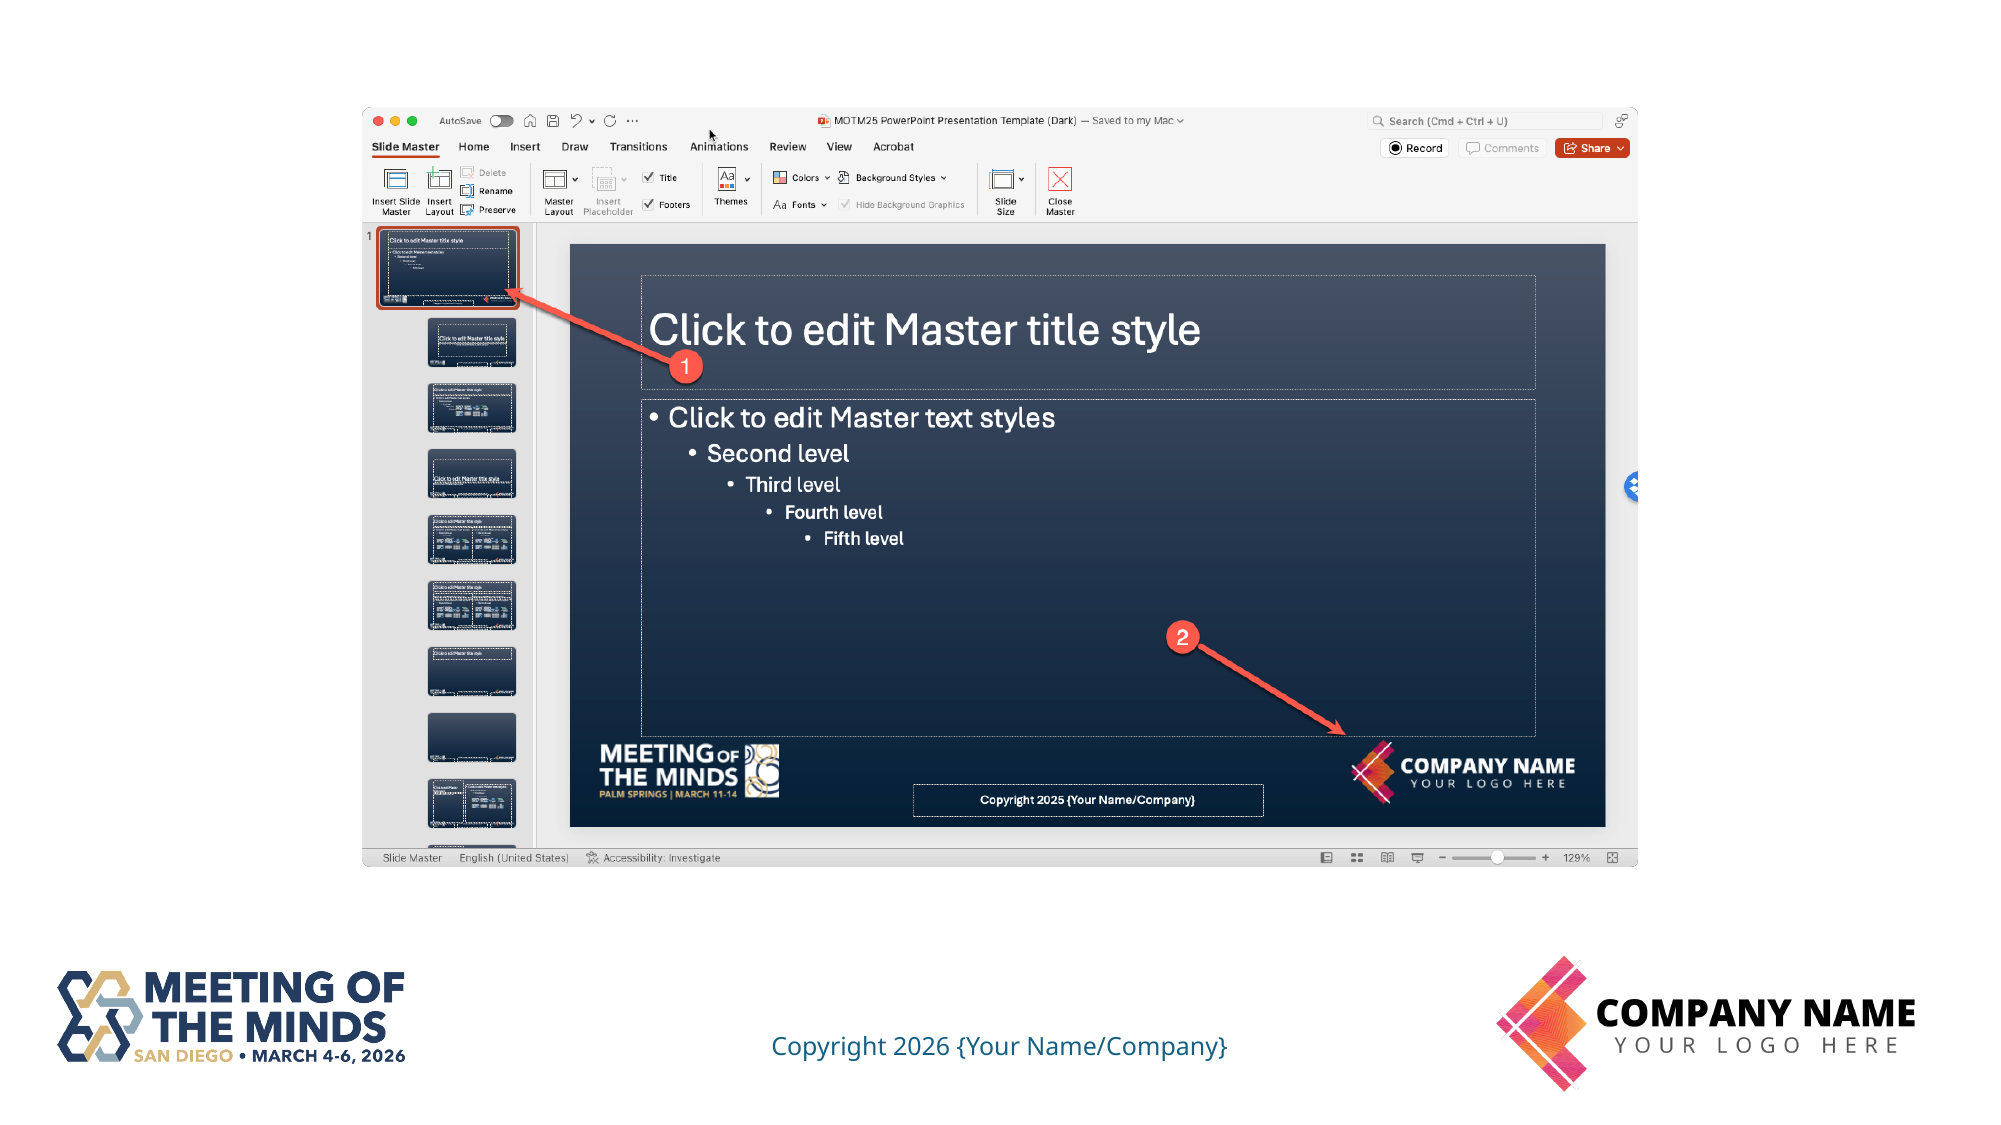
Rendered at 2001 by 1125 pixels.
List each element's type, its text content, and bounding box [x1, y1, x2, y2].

footer Copyright 2026 {Your Name/Company} [662, 1015, 1338, 1076]
picture [1493, 952, 1921, 1095]
picture [57, 971, 405, 1064]
picture [361, 107, 1638, 868]
